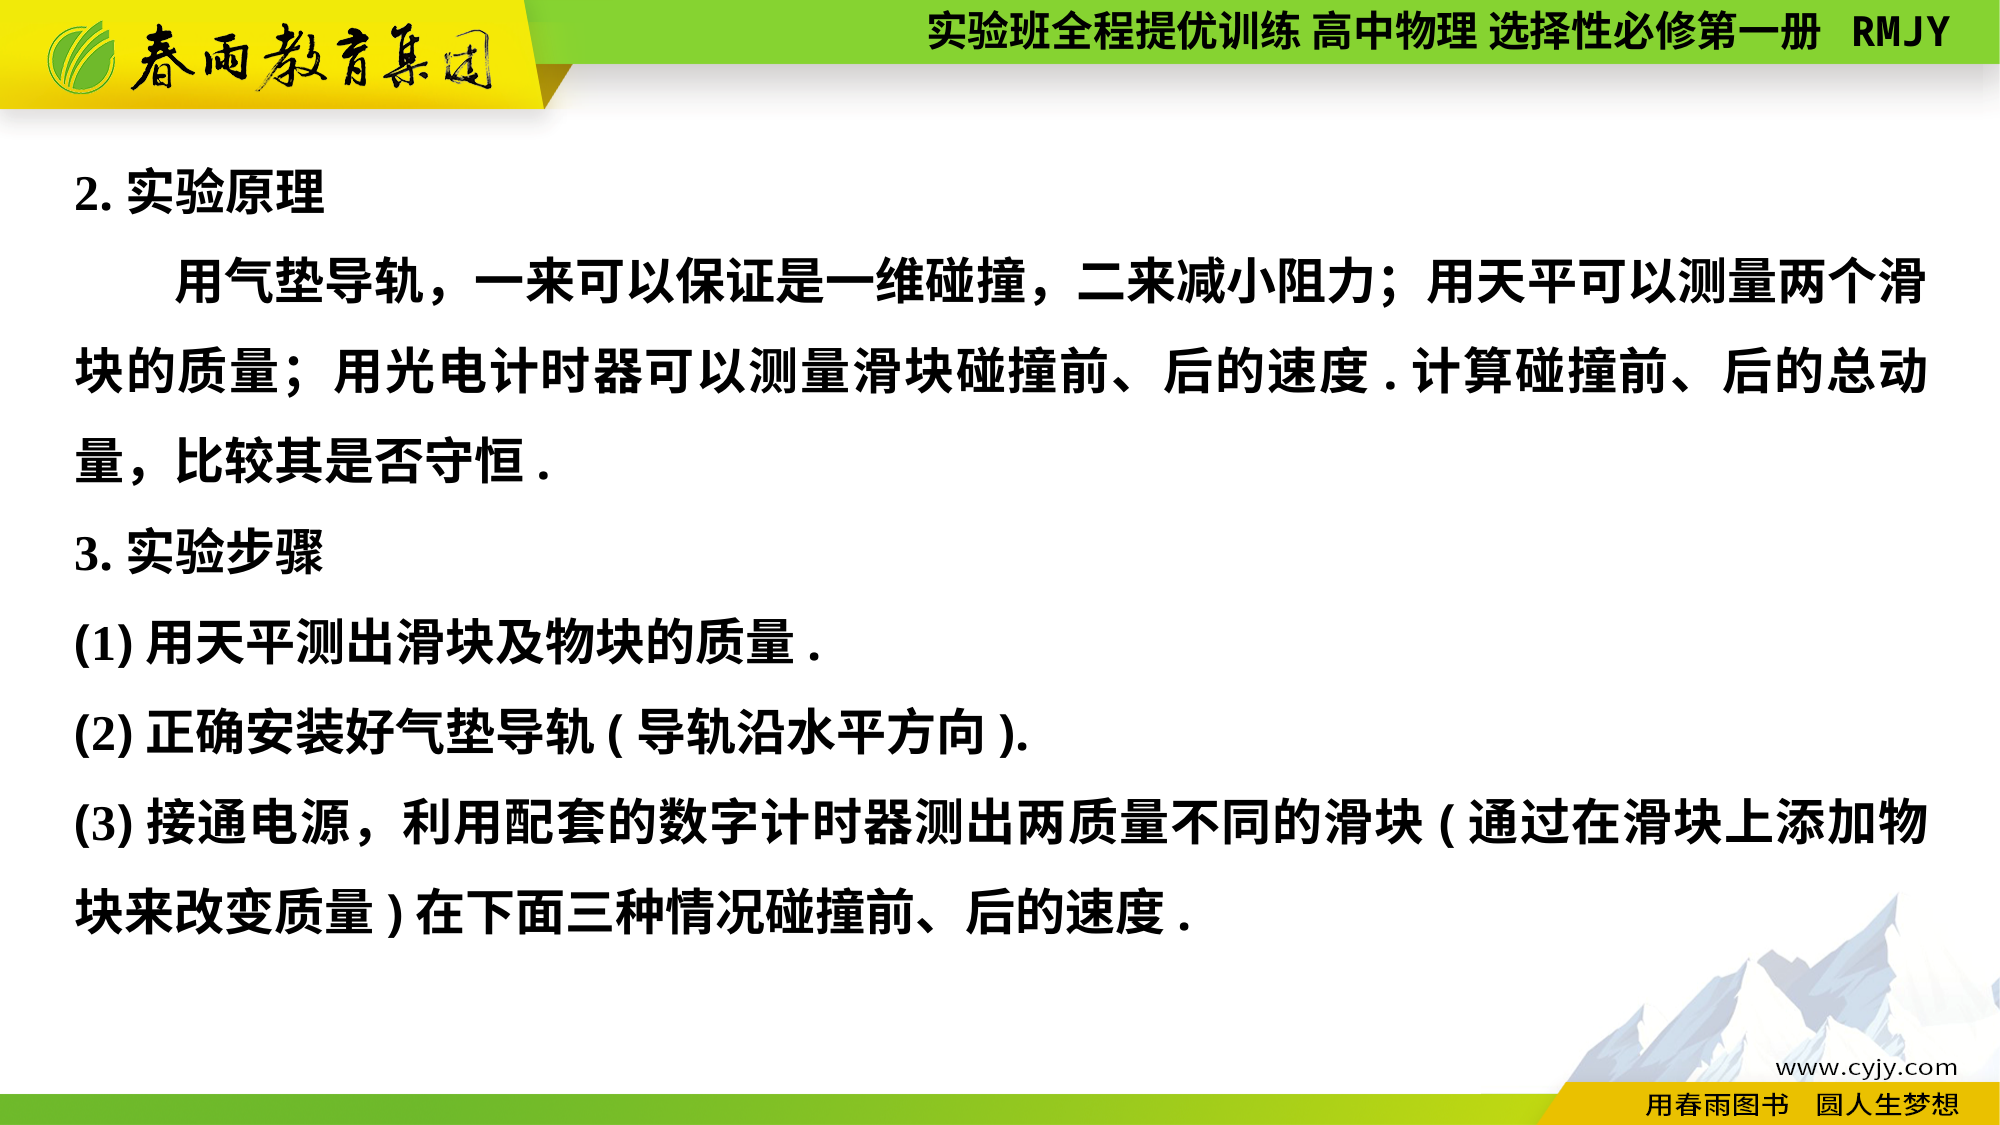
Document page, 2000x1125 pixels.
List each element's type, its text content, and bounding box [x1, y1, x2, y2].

picture [0, 0, 2000, 1125]
list 2.实验原理 用气垫导轨，一来可以保证是一维碰撞，二来减小阻力；用天平可以测量两个滑块的质量；用光电计时器可以测量滑块碰撞前、后的速度.计算碰撞前、后的总动量，比较其是否守恒. 3.实验步骤 (1)用天平测出滑块及物块的质量. (2)正确安装好气垫导轨(导轨沿水平方向). (3)接通电源，利用配套的数字计时器测出两质量不同的滑块(通过在滑块上添加物块来改变质量)在下面三种情况碰撞前、后的速度. [59, 122, 1944, 944]
